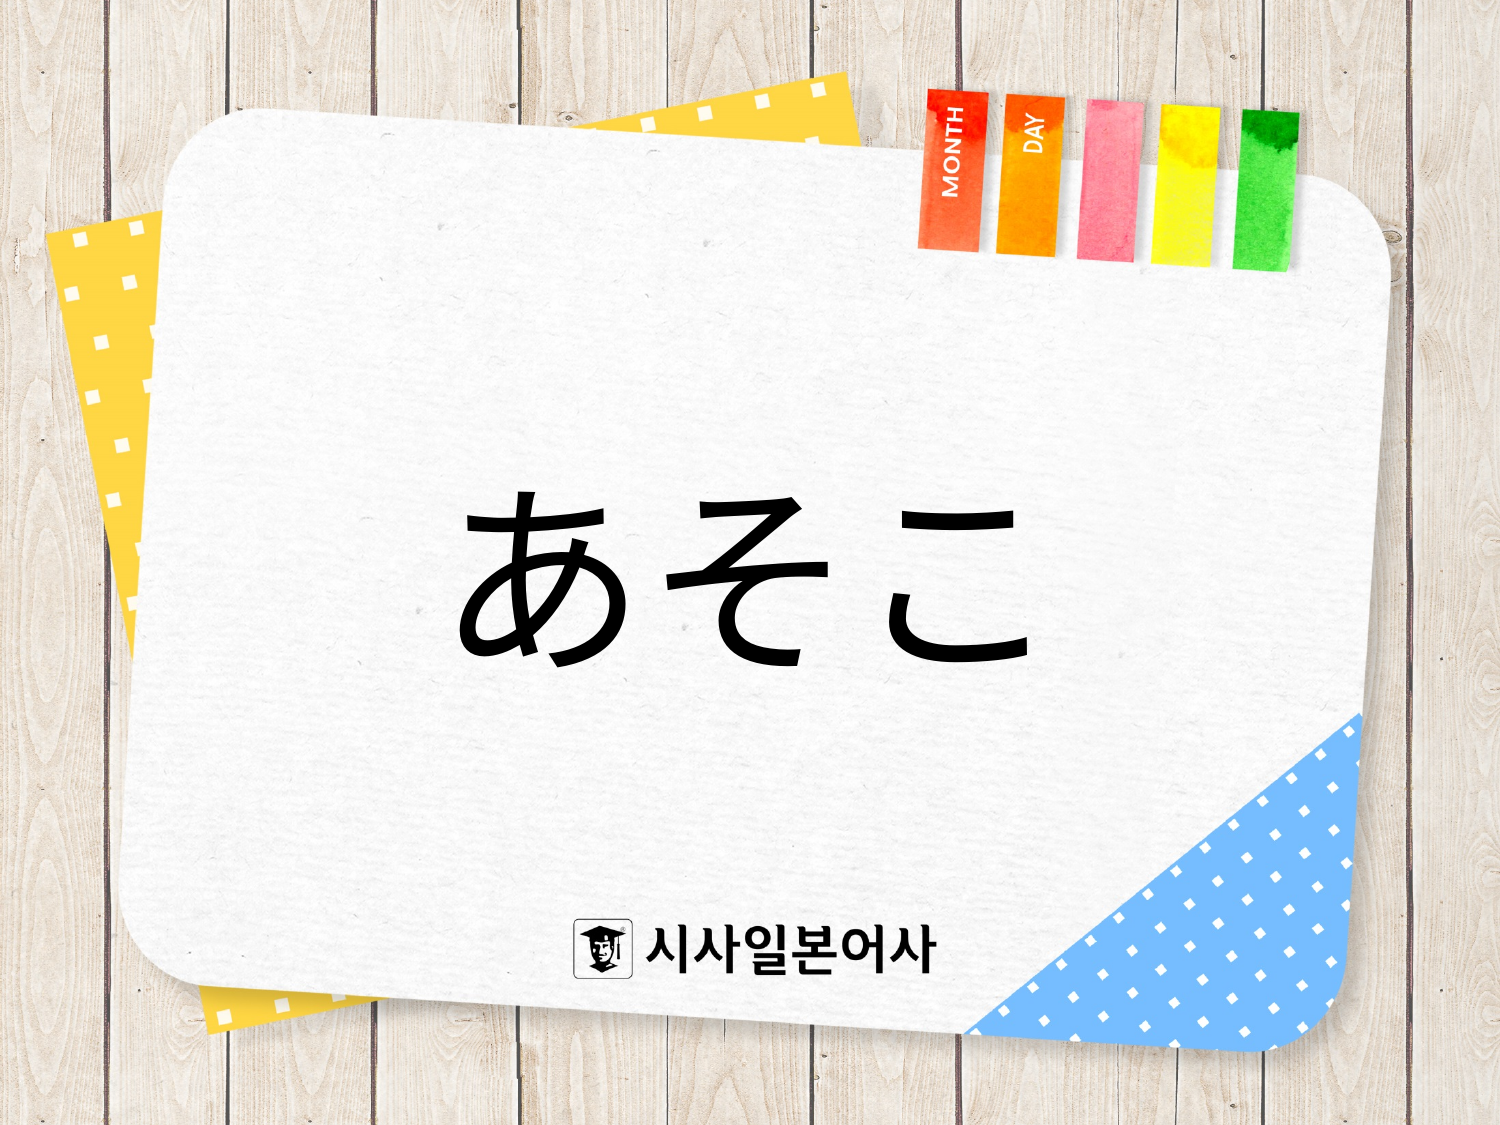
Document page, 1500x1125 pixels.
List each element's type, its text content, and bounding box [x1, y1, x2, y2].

picture [0, 0, 1500, 1125]
title あそこ [75, 338, 1425, 811]
